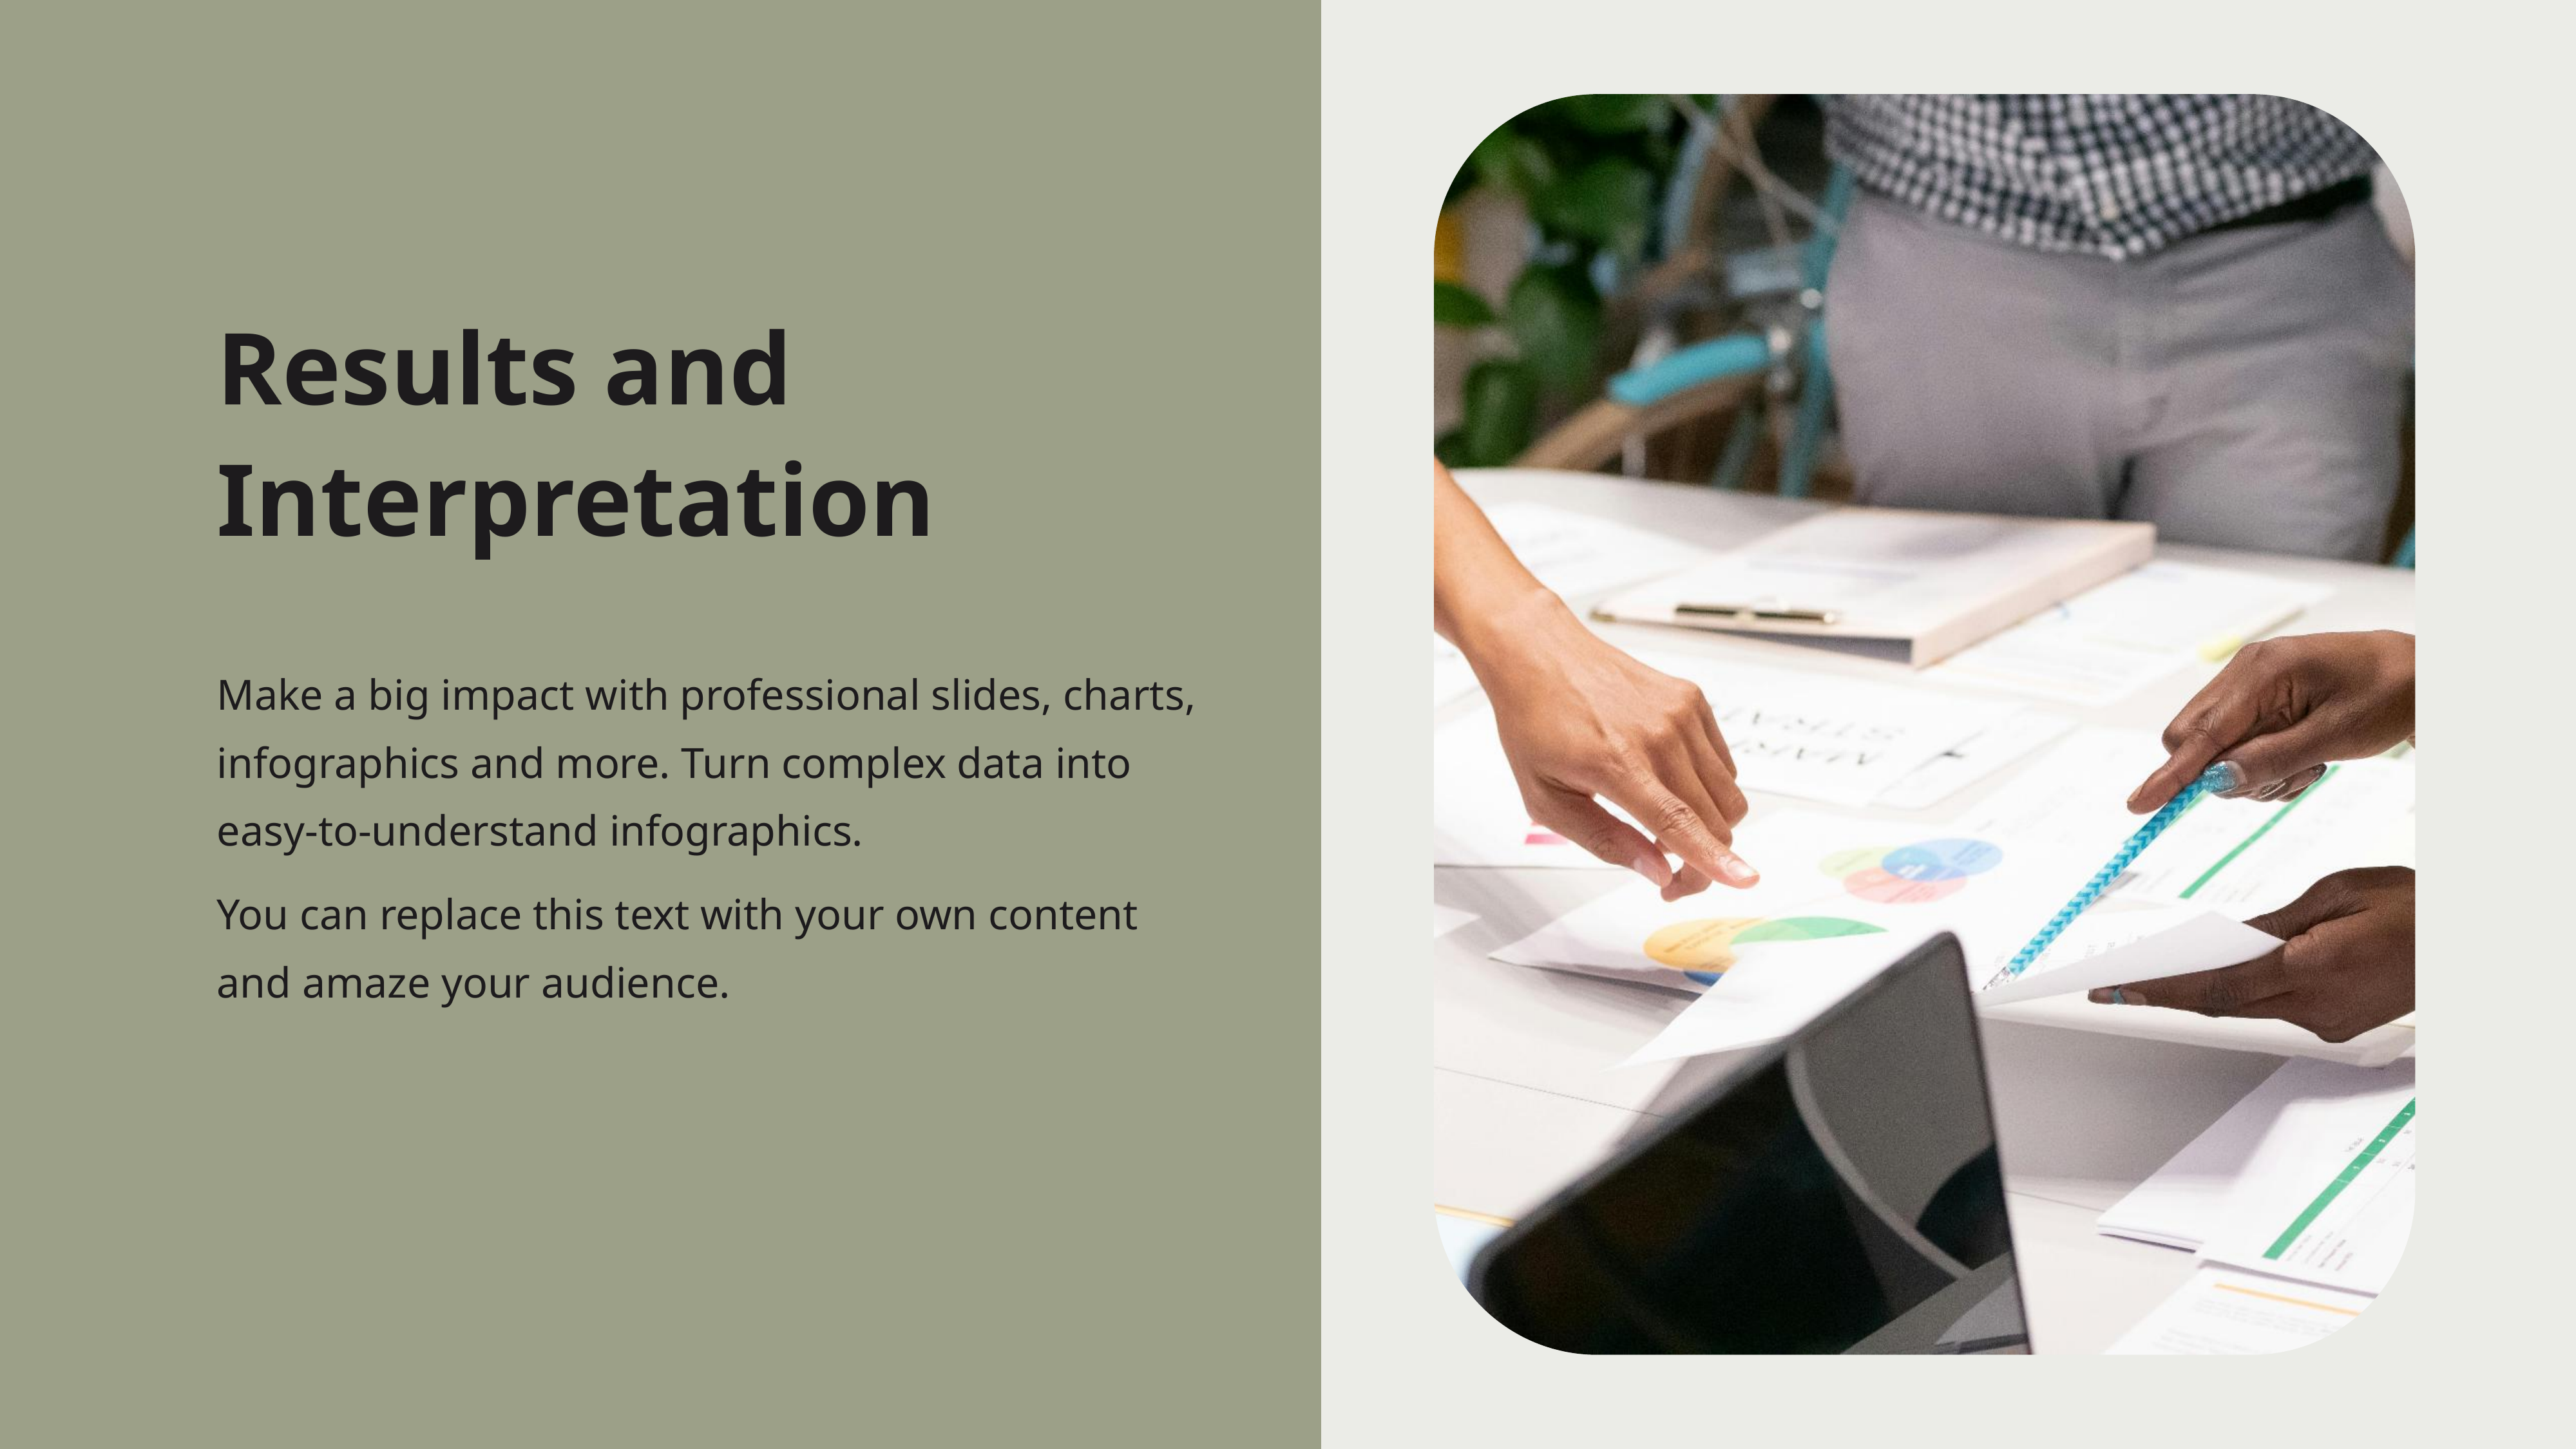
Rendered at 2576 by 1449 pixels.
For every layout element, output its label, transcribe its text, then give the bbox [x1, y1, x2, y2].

text_box [0, 0, 1322, 1449]
text_box Make a big impact with professional slides, charts, infographics and more. Turn complex data into easy-to-understand infographics. You can replace this text with your own content and amaze your audience. [207, 646, 1226, 1011]
text_box Results and Interpretation [207, 289, 1226, 561]
picture [1433, 94, 2416, 1355]
